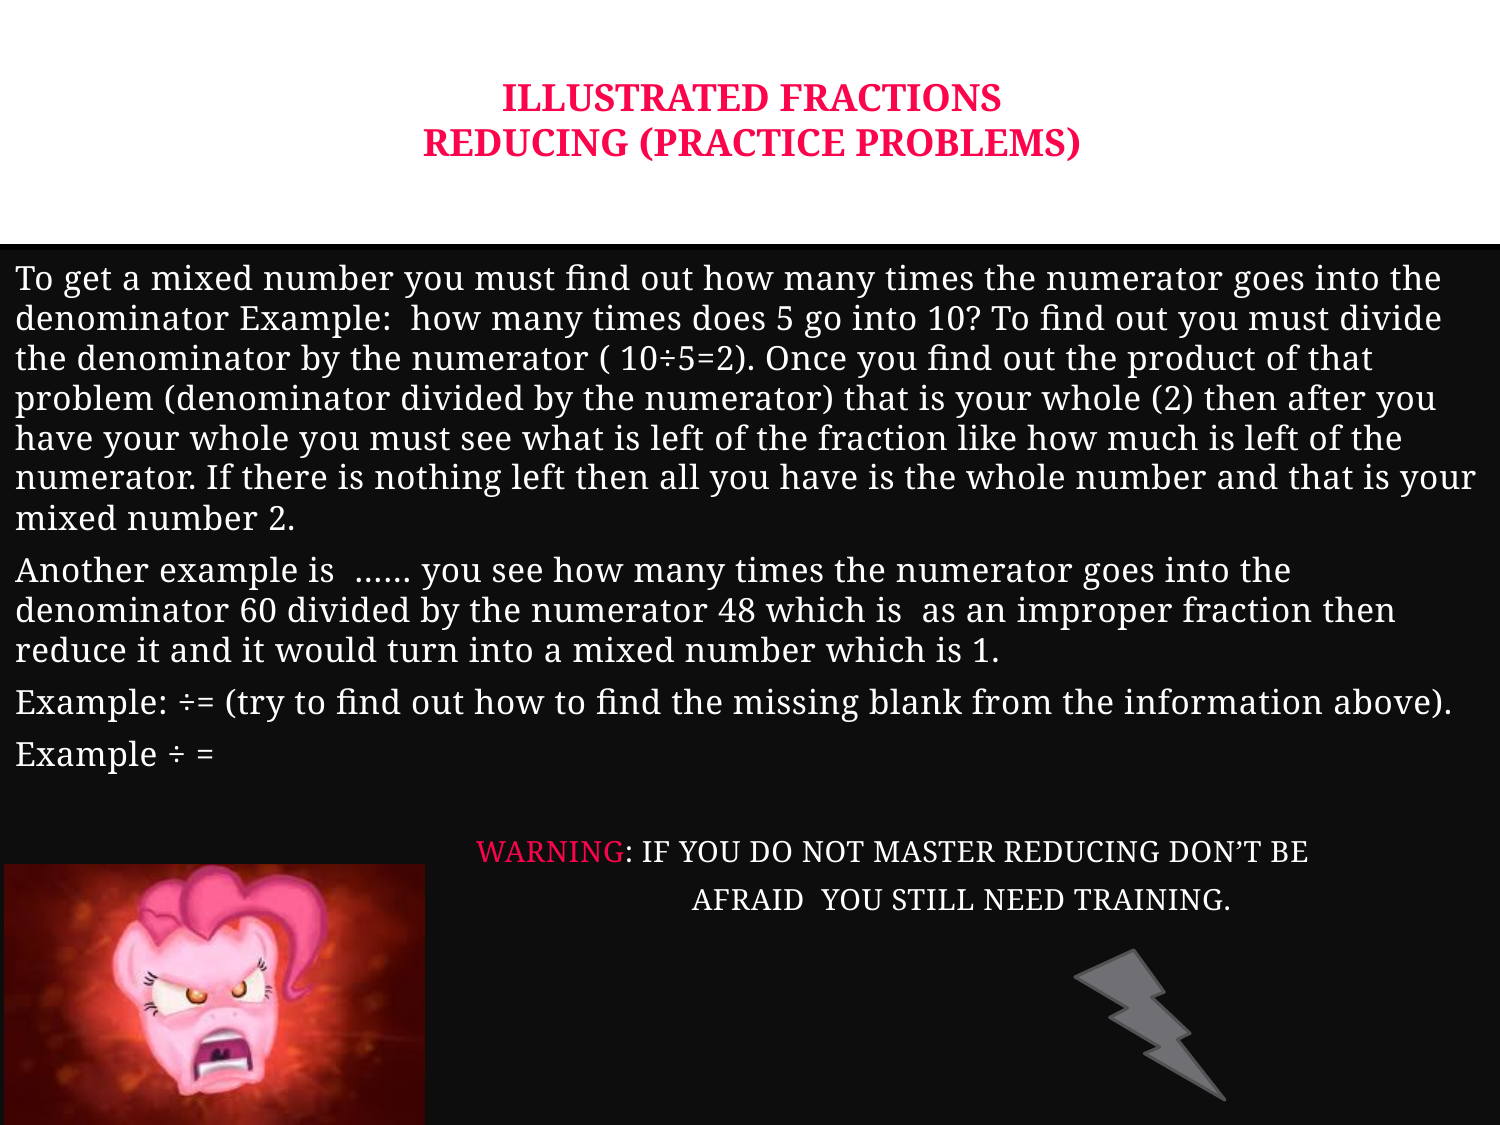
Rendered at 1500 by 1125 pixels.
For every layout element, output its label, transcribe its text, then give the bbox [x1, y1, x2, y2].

title Illustrated Fractions Reducing (practice problems) [0, 0, 1500, 244]
picture [4, 864, 426, 1125]
text_box [1073, 948, 1227, 1102]
